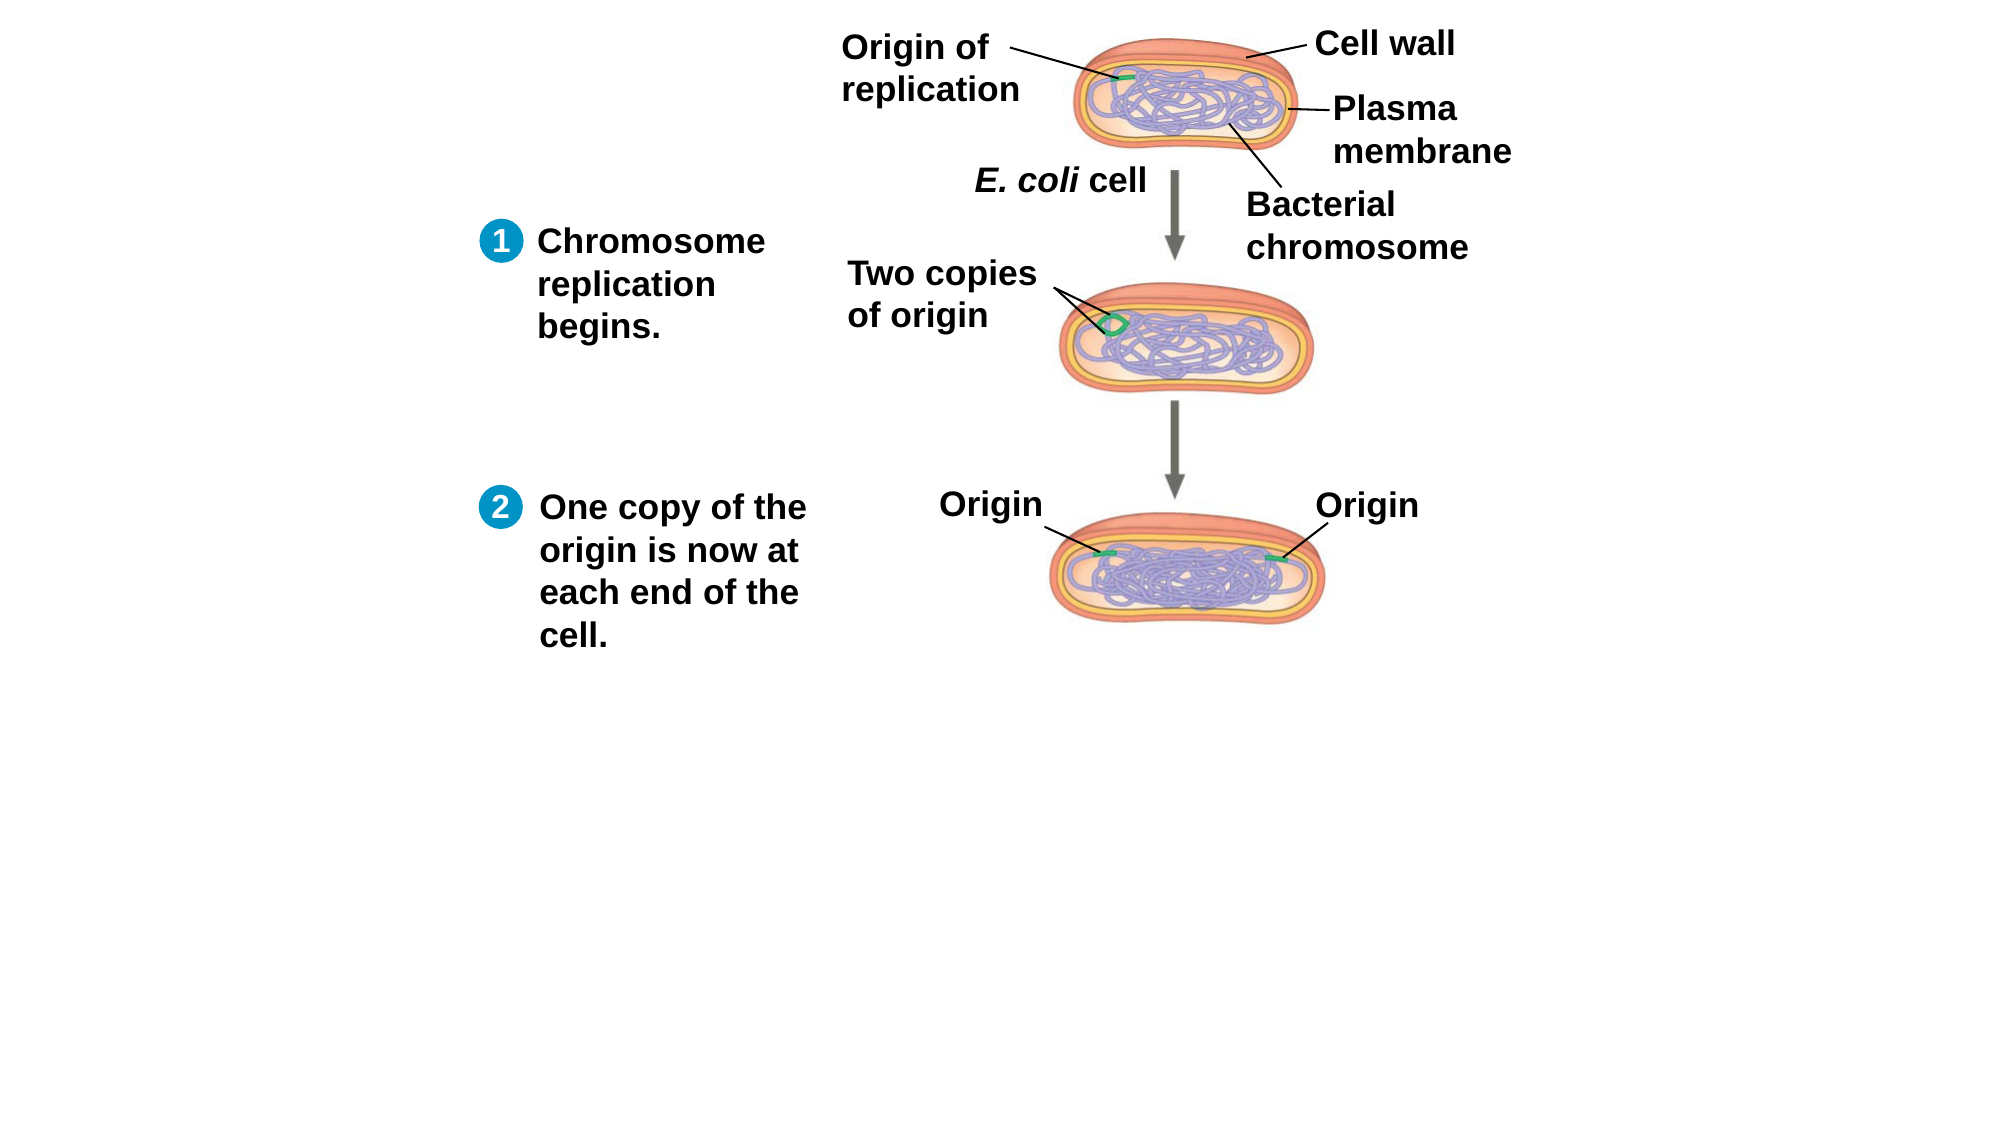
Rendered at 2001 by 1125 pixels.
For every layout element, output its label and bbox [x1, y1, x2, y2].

text_box [1053, 324, 1106, 335]
text_box [1228, 122, 1282, 188]
text_box [1053, 286, 1111, 316]
text_box [1009, 46, 1120, 79]
text_box [1245, 44, 1308, 58]
text_box [474, 484, 527, 529]
text_box [1282, 522, 1329, 559]
picture [469, 21, 1530, 1079]
text_box [1043, 526, 1101, 553]
text_box [475, 218, 528, 263]
